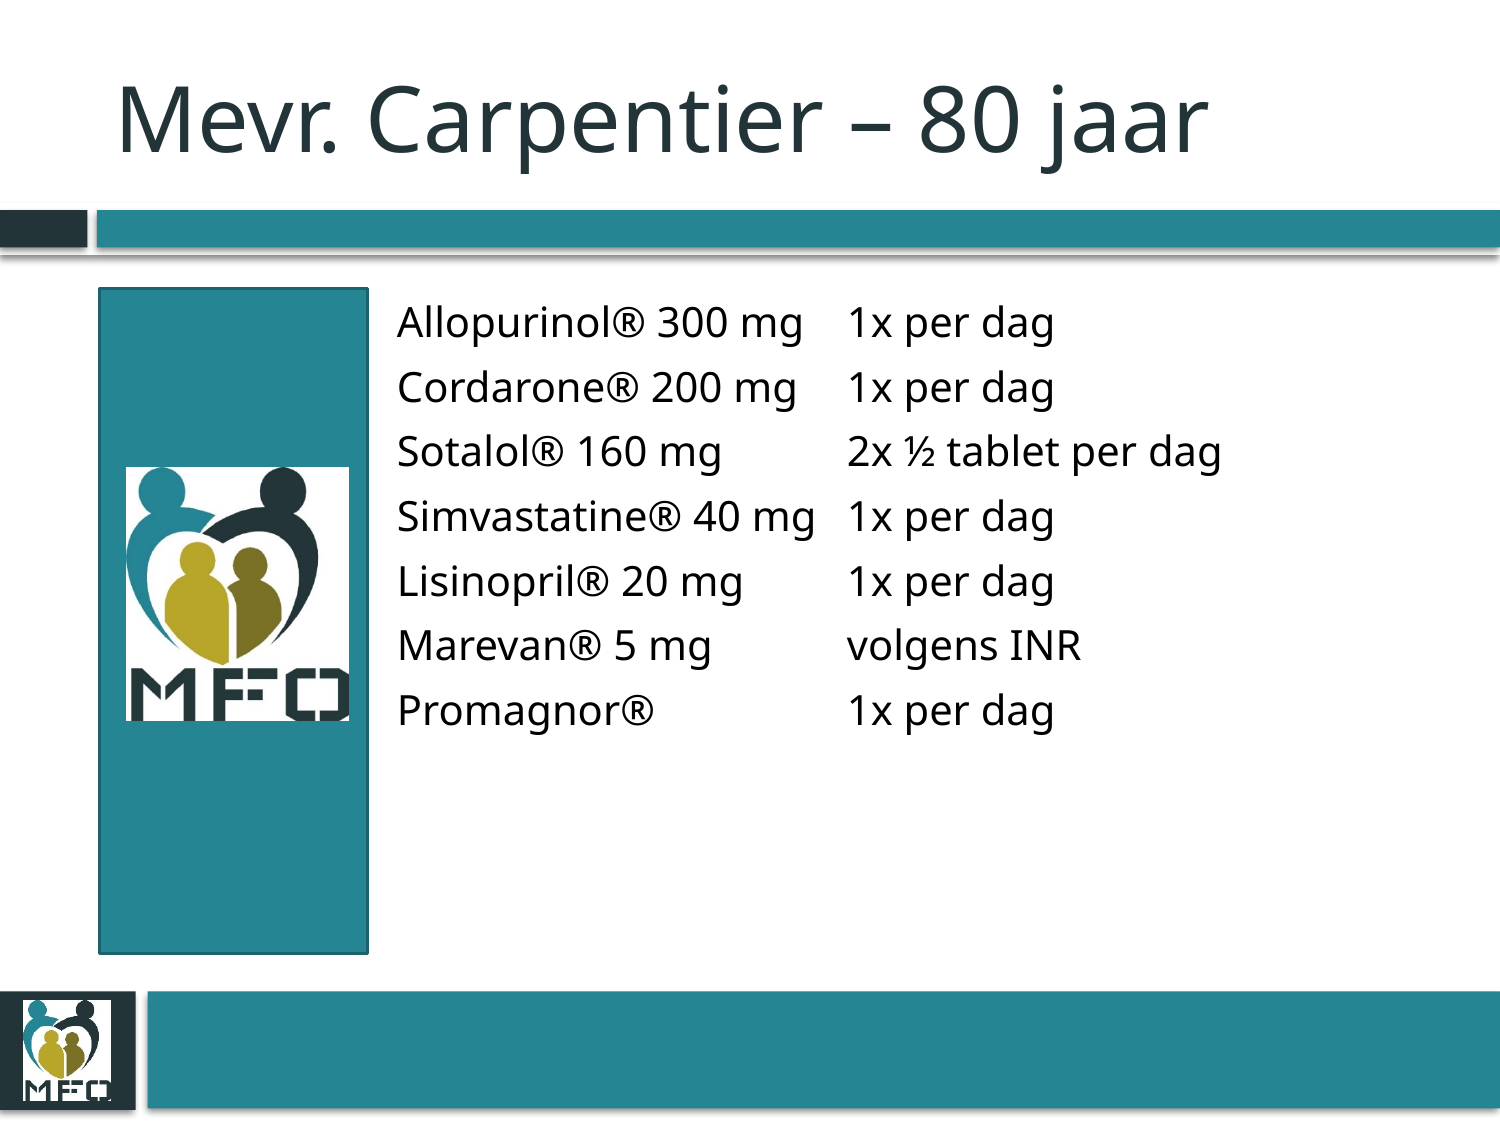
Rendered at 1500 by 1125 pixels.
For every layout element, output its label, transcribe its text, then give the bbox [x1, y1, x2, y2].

picture [126, 467, 349, 721]
list Allopurinol® 300 mg 1x per dag Cordarone® 200 mg 1x per dag Sotalol® 160 mg 2x ½ tablet per dag Simvastatine® 40 mg 1x per dag Lisinopril® 20 mg 1x per dag Marevan® 5 mg volgens INR Promagnor® 1x per dag [382, 288, 1425, 953]
title Mevr. Carpentier – 80 jaar [99, 44, 1425, 188]
picture [23, 1000, 111, 1101]
